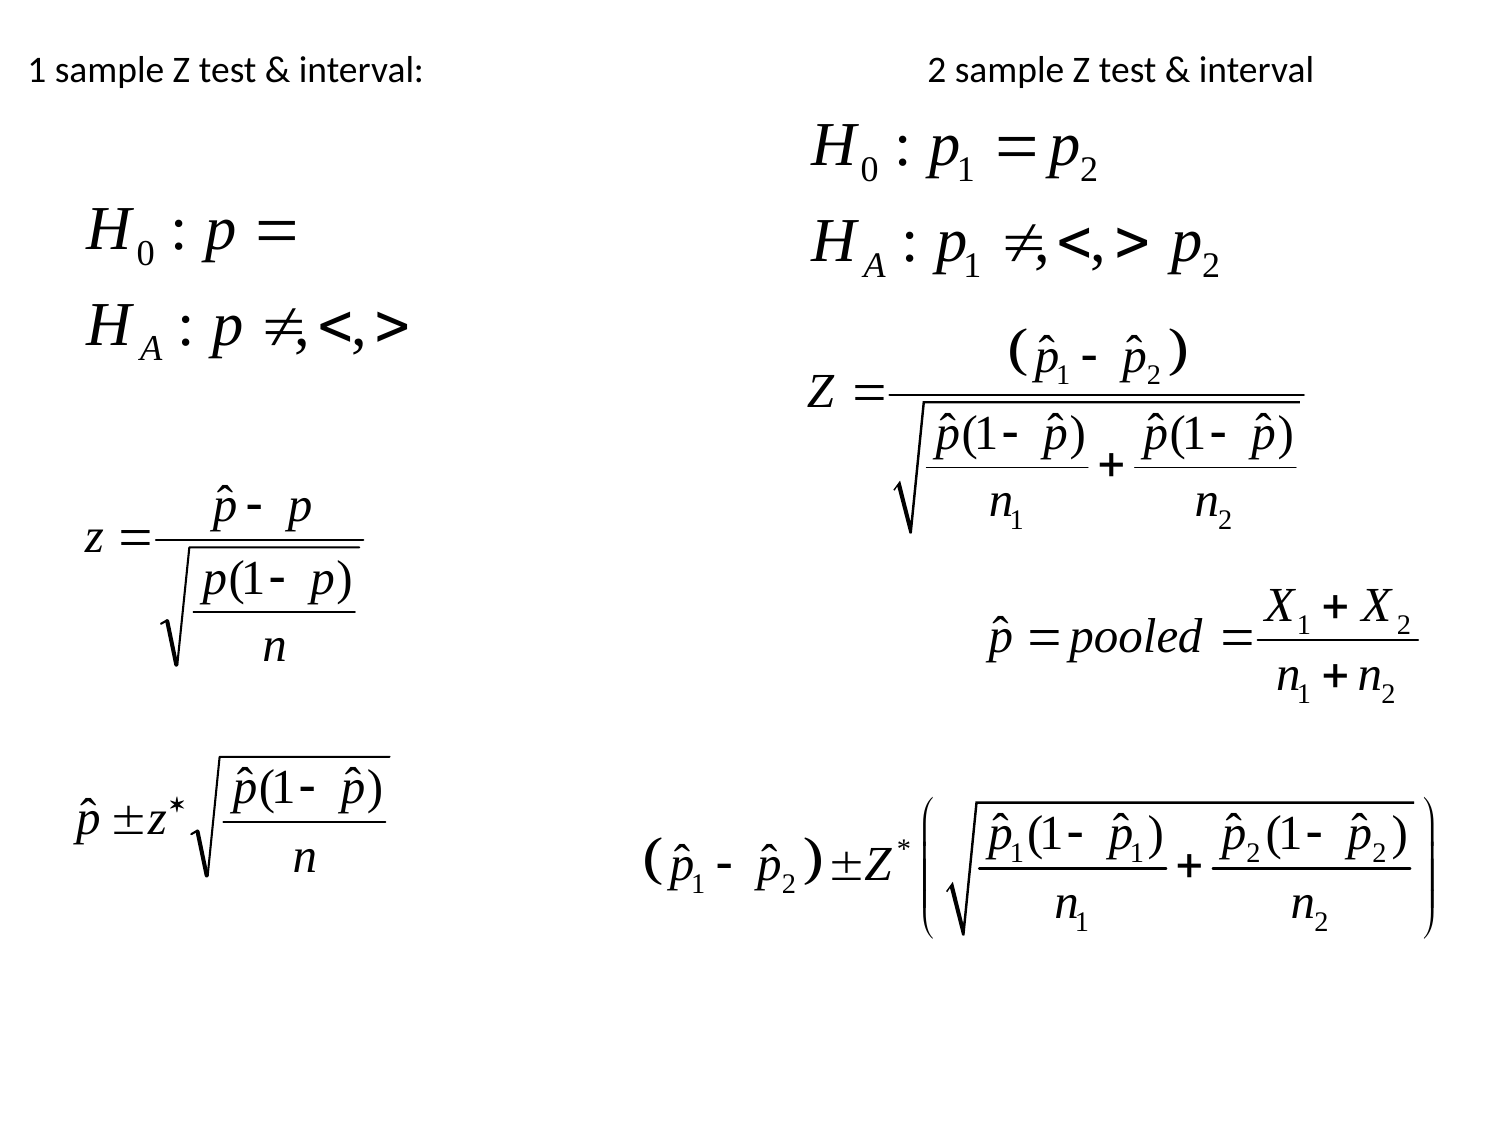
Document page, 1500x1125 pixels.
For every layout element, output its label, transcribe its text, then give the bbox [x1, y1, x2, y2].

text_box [974, 574, 1429, 714]
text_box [74, 187, 419, 376]
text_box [799, 103, 1233, 292]
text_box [62, 744, 402, 888]
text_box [637, 786, 1450, 951]
text_box 1 sample Z test & interval: 2 sample Z test & interval [12, 37, 1488, 98]
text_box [74, 474, 374, 676]
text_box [798, 321, 1314, 543]
